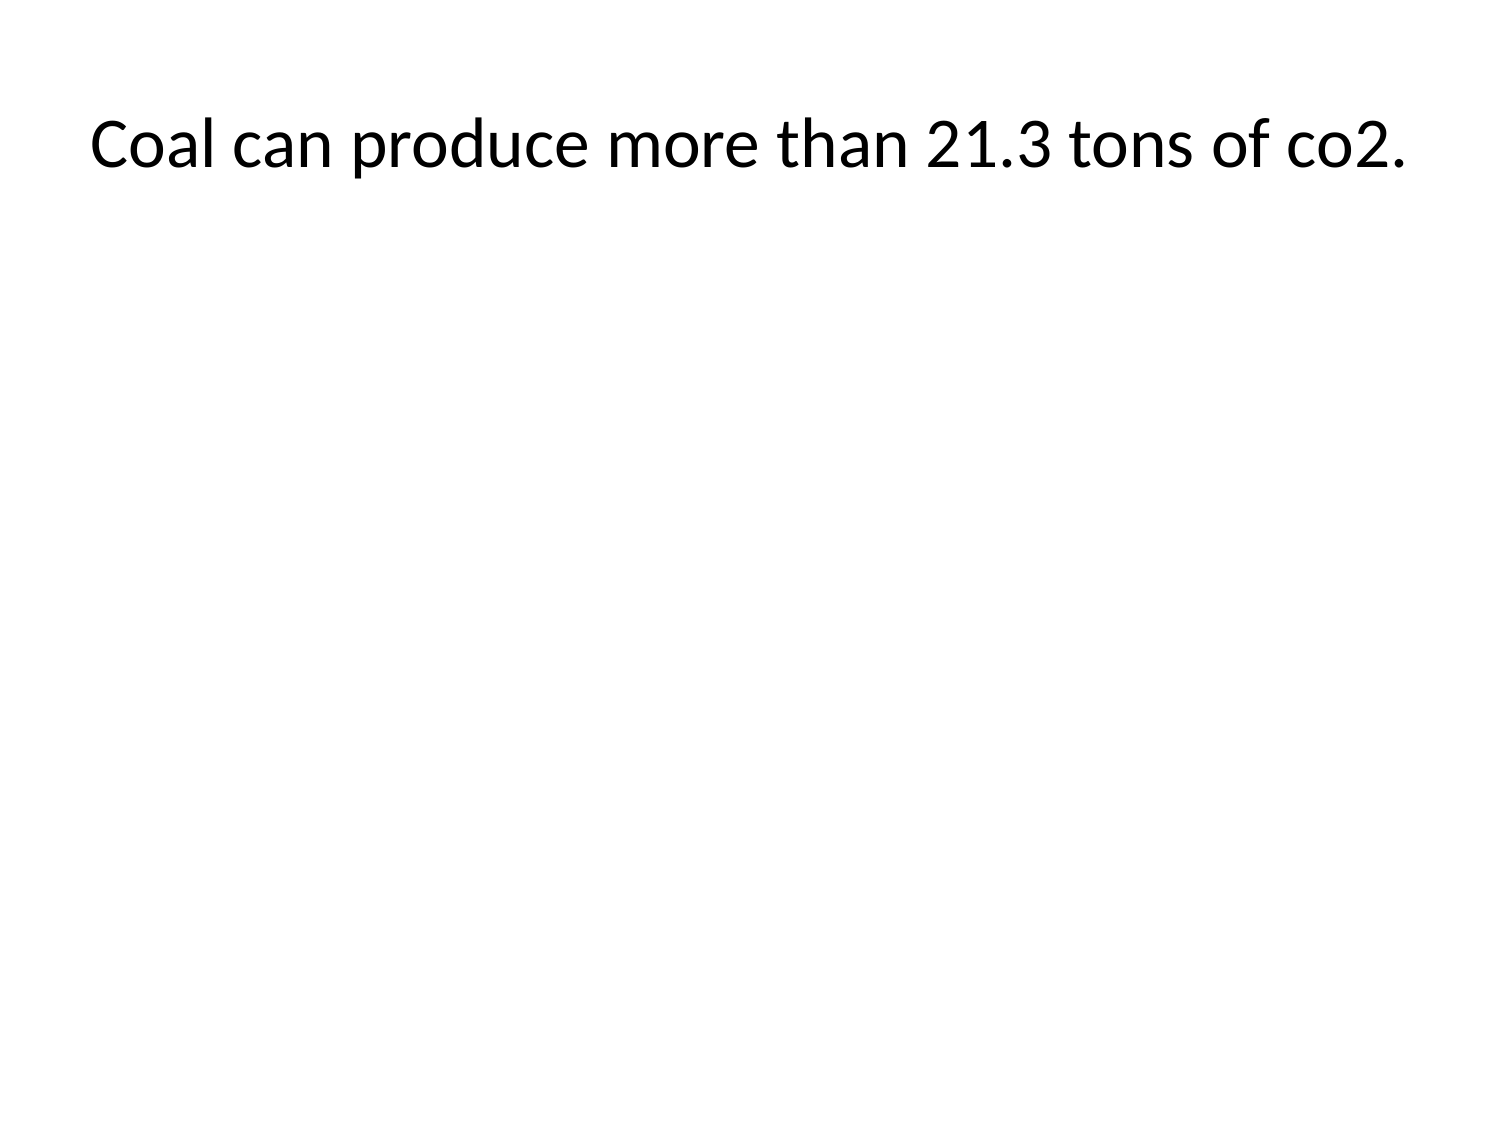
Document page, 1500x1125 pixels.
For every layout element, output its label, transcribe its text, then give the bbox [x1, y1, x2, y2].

title Coal can produce more than 21.3 tons of co2. [75, 45, 1425, 233]
